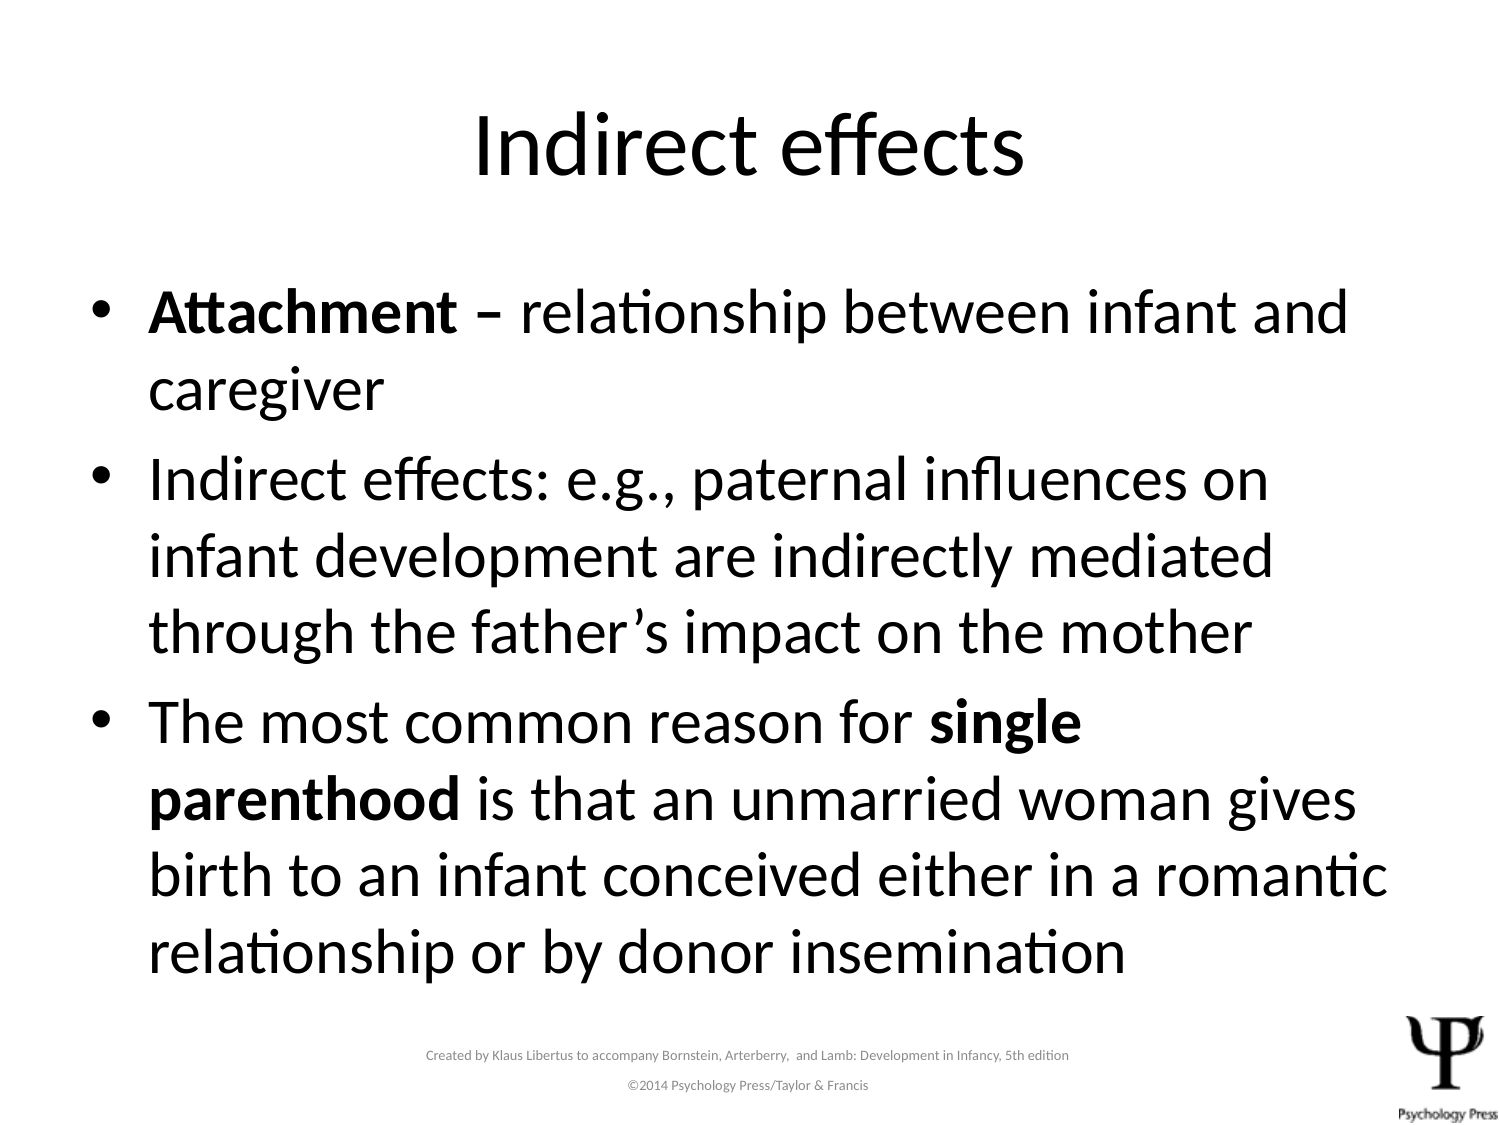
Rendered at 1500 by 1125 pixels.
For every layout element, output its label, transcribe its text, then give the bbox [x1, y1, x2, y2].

title Indirect effects [74, 44, 1426, 233]
footer Created by Klaus Libertus to accompany Bornstein, Arterberry, and Lamb: Development in Infancy, 5th edition ©2014 Psychology Press/Taylor & Francis [75, 1042, 1425, 1103]
picture [1399, 1016, 1498, 1123]
list Attachment – relationship between infant and caregiver Indirect effects: e.g., paternal influences on infant development are indirectly mediated through the father’s impact on the mother The most common reason for single parenthood is that an unmarried woman gives birth to an infant conceived either in a romantic relationship or by donor insemination [74, 262, 1426, 1006]
